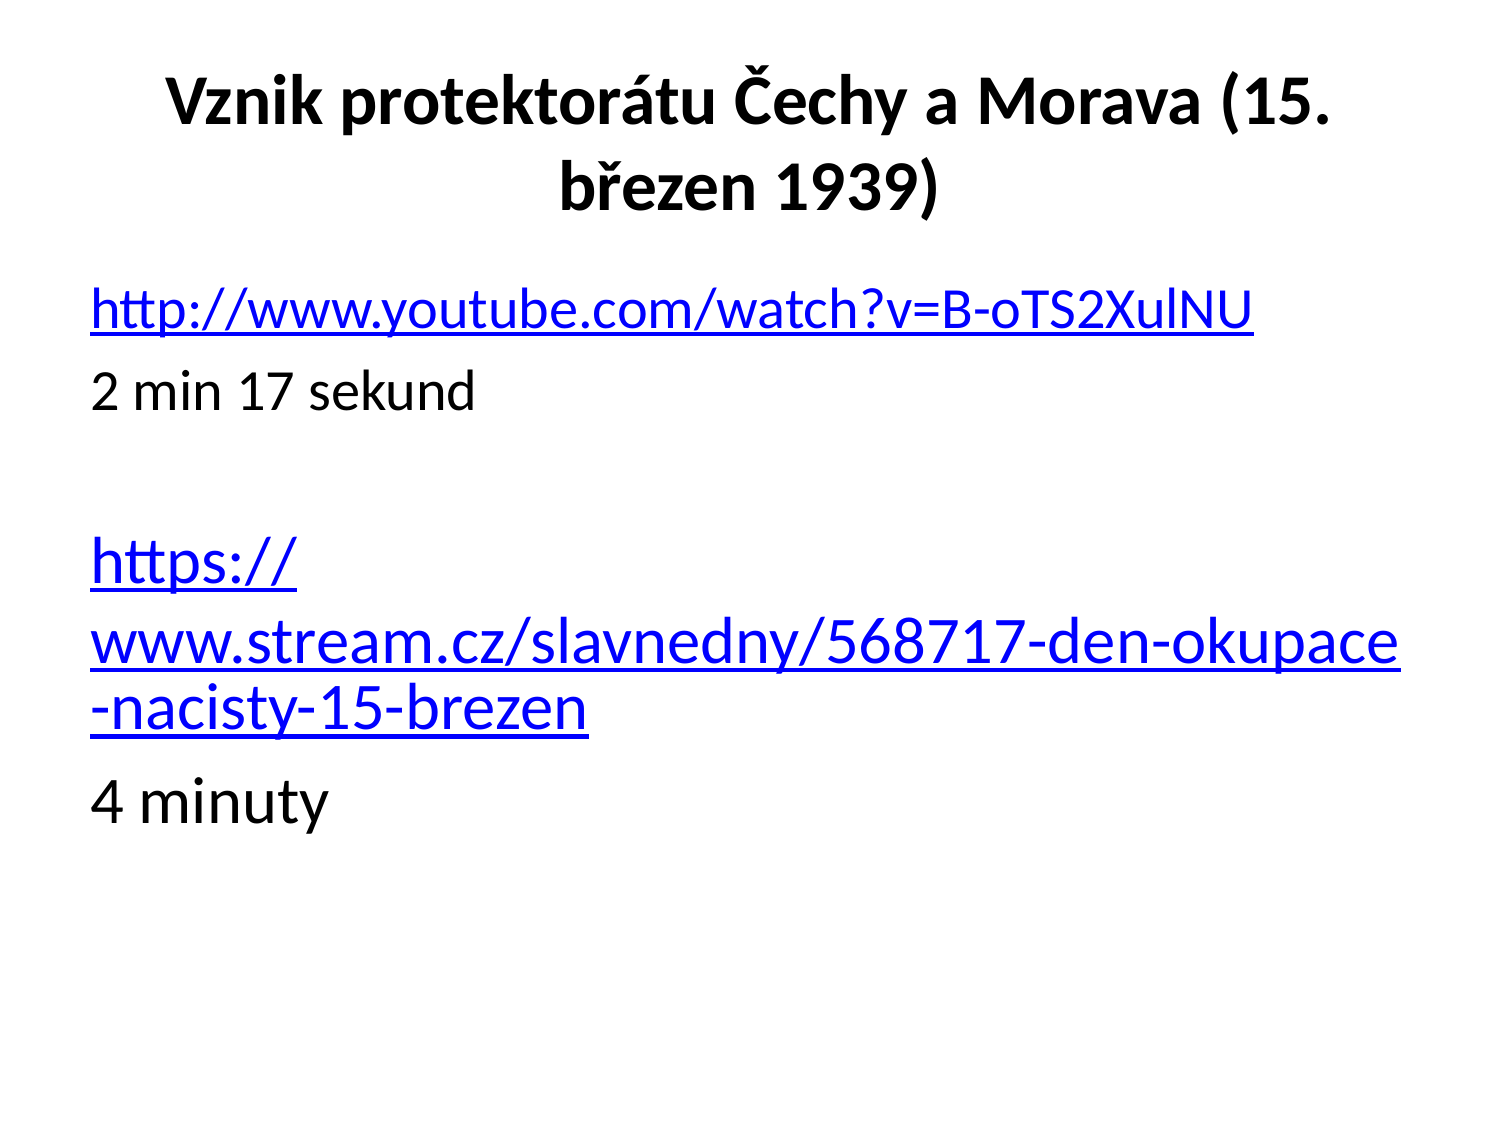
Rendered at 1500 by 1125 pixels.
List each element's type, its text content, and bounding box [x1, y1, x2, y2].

title Vznik protektorátu Čechy a Morava (15. březen 1939) [75, 45, 1425, 233]
list http://www.youtube.com/watch?v=B-oTS2XulNU 2 min 17 sekund https://www.stream.cz/slavnedny/568717-den-okupace-nacisty-15-brezen 4 minuty [75, 262, 1425, 1005]
